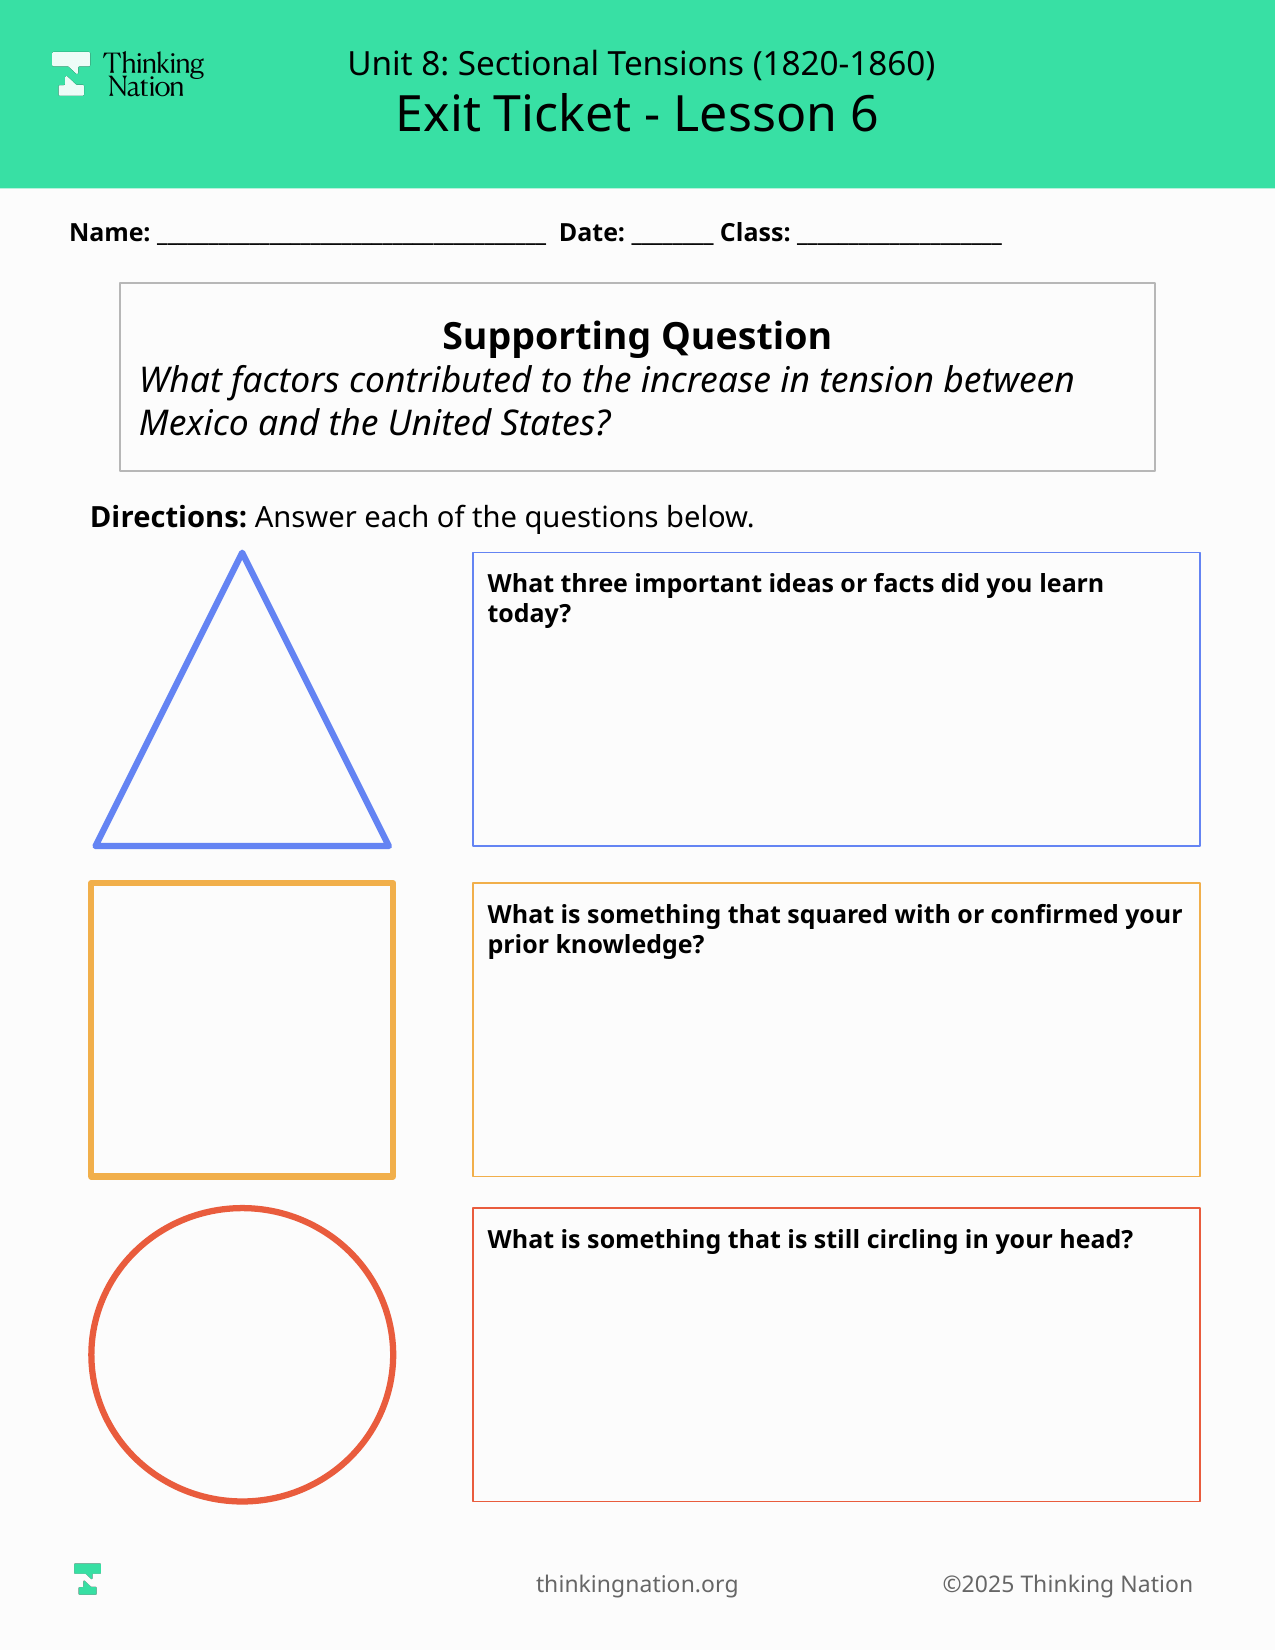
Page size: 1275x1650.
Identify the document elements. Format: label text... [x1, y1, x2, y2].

text_box [95, 552, 389, 847]
text_box Directions: Answer each of the questions below. [74, 483, 1201, 548]
text_box [91, 883, 394, 1177]
text_box Supporting Question What factors contributed to the increase in tension between Mexico and the United States? [119, 282, 1156, 472]
text_box Name: ______________________________________ Date: ________ Class: ____________________ [54, 201, 1221, 262]
text_box [91, 1208, 394, 1502]
text_box What three important ideas or facts did you learn today? [472, 552, 1201, 847]
text_box ©2025 Thinking Nation [907, 1553, 1210, 1605]
text_box thinkingnation.org [486, 1553, 789, 1605]
picture [65, 1557, 109, 1601]
text_box What is something that squared with or confirmed your prior knowledge? [472, 883, 1201, 1177]
picture [35, 37, 210, 110]
text_box What is something that is still circling in your head? [472, 1208, 1201, 1502]
text_box Unit 8: Sectional Tensions (1820-1860) Exit Ticket - Lesson 6 [0, 0, 1275, 189]
